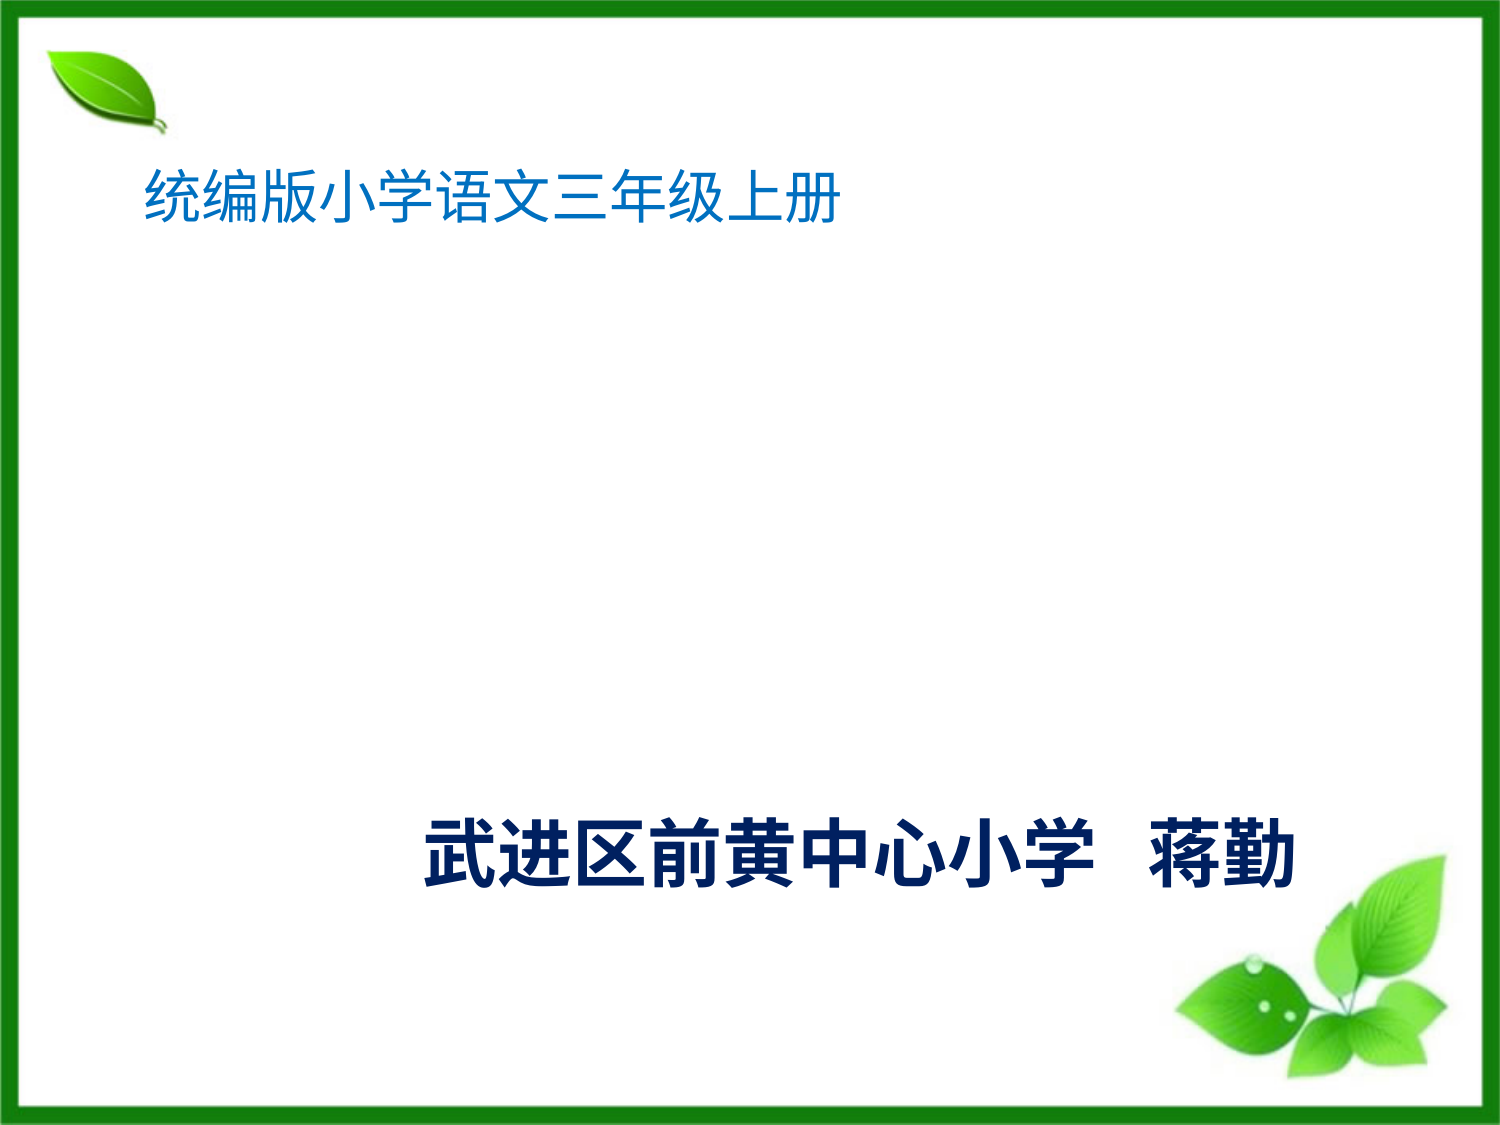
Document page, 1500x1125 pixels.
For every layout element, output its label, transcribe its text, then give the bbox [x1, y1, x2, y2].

text_box 统编版小学语文三年级上册 [128, 152, 985, 238]
text_box 武进区前黄中心小学 蒋勤 [407, 798, 1416, 904]
picture [0, 0, 1500, 1125]
